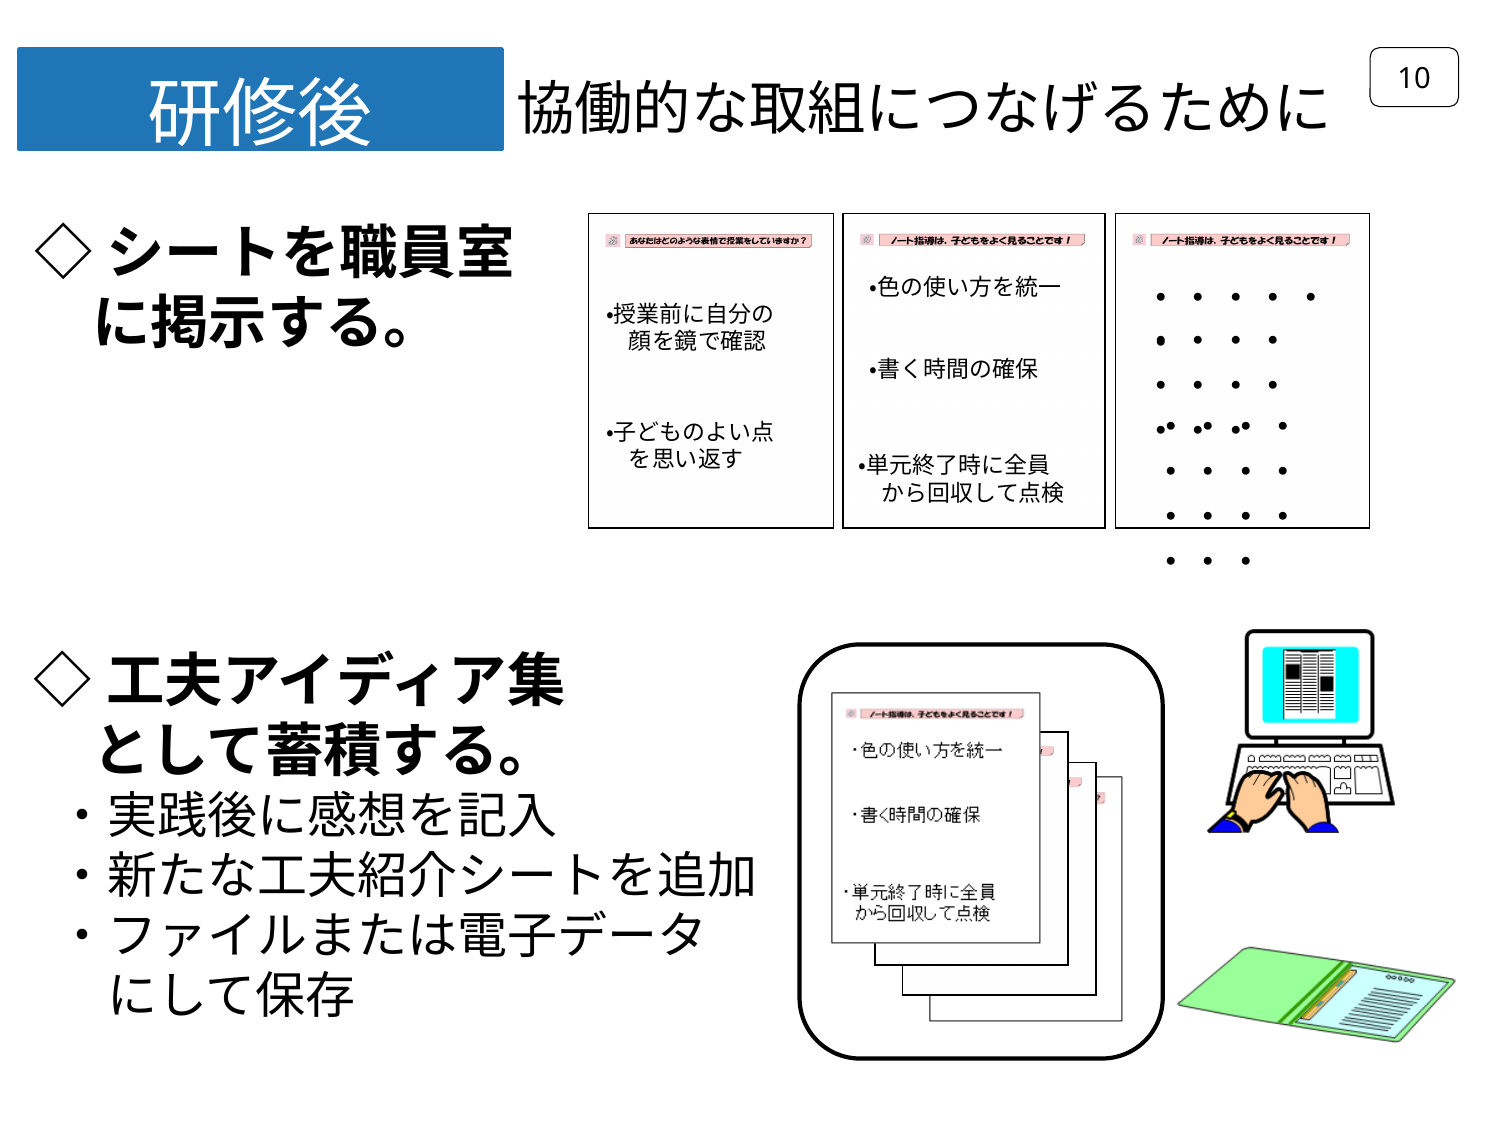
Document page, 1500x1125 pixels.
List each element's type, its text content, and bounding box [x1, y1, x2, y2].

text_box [588, 213, 833, 528]
picture [1186, 617, 1415, 847]
text_box 10 [1367, 45, 1461, 109]
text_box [843, 213, 1105, 528]
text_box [799, 644, 1163, 1059]
text_box 協働的な取組につなげるために [504, 63, 1372, 149]
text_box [91, 684, 355, 1043]
picture [1162, 858, 1471, 1125]
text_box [1115, 213, 1371, 528]
text_box ◇工夫アイディア集 として蓄積する。 ・実践後に感想を記入 ・新たな工夫紹介シートを追加 ・ファイルまたは電子データ にして保存 [19, 636, 801, 1031]
text_box 研修後 [17, 47, 504, 151]
text_box ◇シートを職員室 に掲示する。 [19, 208, 561, 363]
